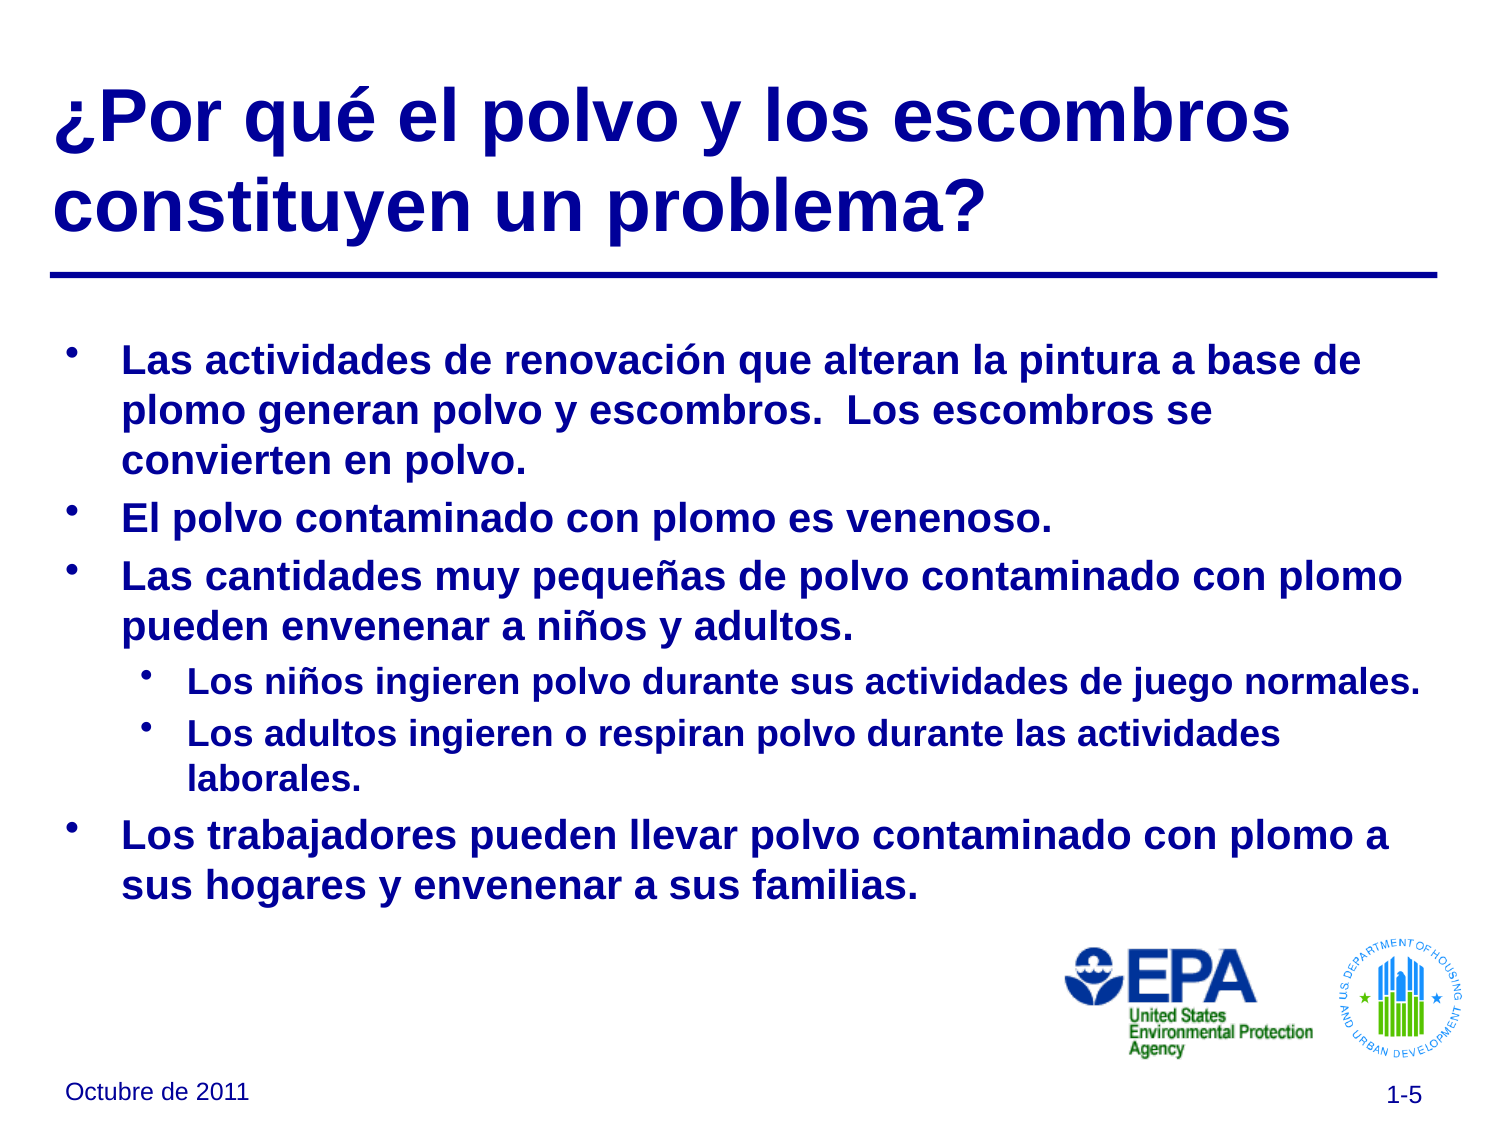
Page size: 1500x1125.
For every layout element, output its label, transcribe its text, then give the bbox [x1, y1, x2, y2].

slide_number Octubre de 2011 [49, 1049, 363, 1125]
picture [1062, 1001, 1319, 1064]
title ¿Por qué el polvo y los escombros constituyen un problema? [37, 62, 1426, 251]
picture [1337, 937, 1463, 1059]
list Las actividades de renovación que alteran la pintura a base de plomo generan polvo y escombros. Los escombros se convierten en polvo. El polvo contaminado con plomo es venenoso. Las cantidades muy pequeñas de polvo contaminado con plomo pueden envenenar a niños y adultos. Los niños ingieren polvo durante sus actividades de juego normales. Los adultos ingieren o respiran polvo durante las actividades laborales. Los trabajadores pueden llevar polvo contaminado con plomo a sus hogares y envenenar a sus familias. [49, 324, 1438, 1001]
slide_number 1-5 [1124, 1049, 1438, 1125]
